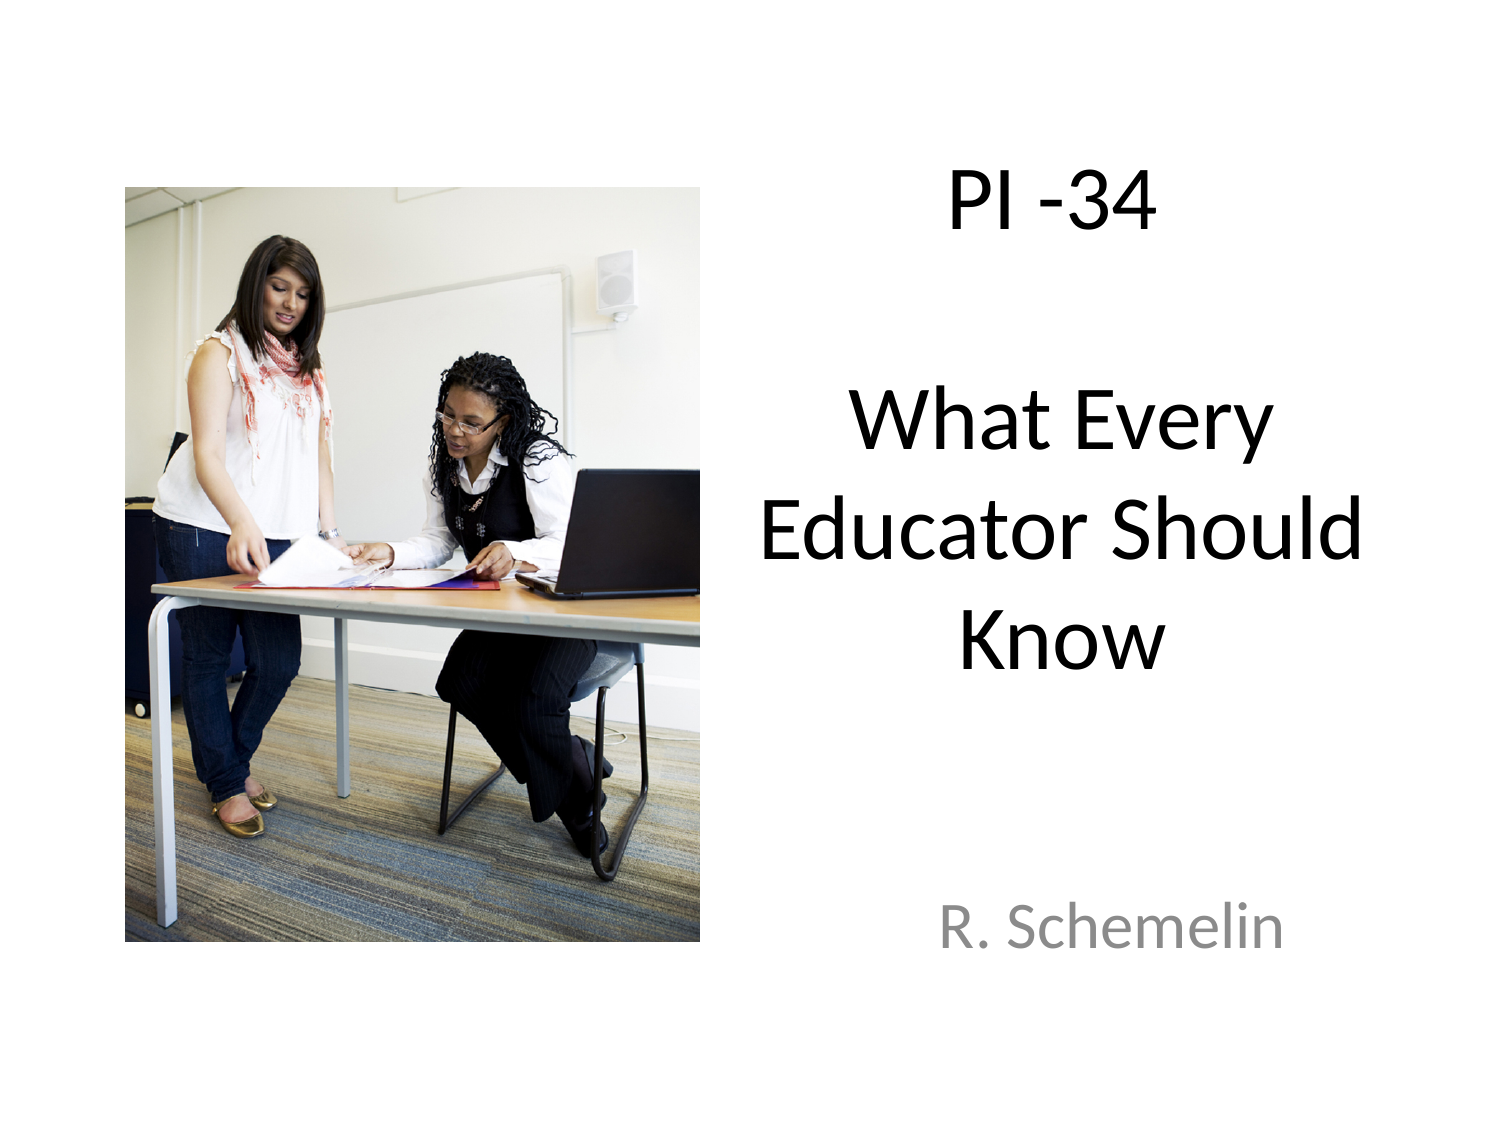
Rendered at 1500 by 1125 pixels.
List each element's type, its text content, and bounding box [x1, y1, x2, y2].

subtitle R. Schemelin [587, 687, 1500, 975]
title PI -34 What Every Educator Should Know [687, 125, 1438, 687]
picture [124, 187, 701, 942]
